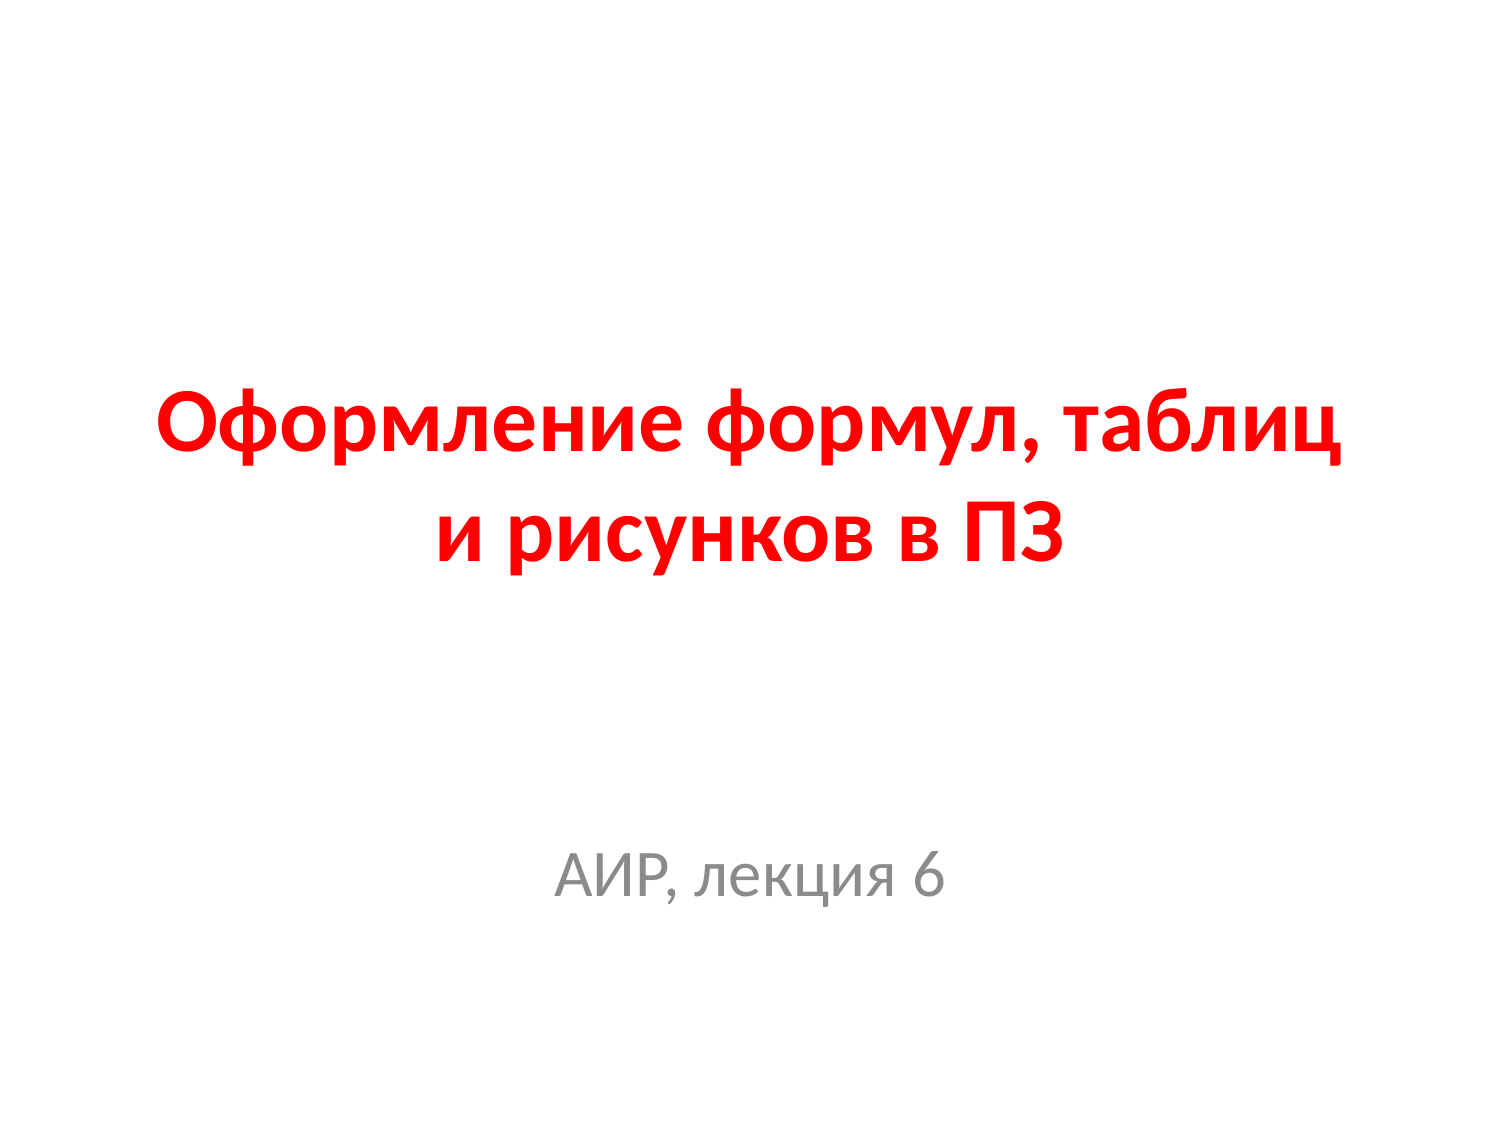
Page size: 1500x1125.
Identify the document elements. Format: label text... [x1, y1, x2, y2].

title Оформление формул, таблиц и рисунков в ПЗ [112, 349, 1388, 591]
subtitle АИР, лекция 6 [225, 822, 1275, 925]
